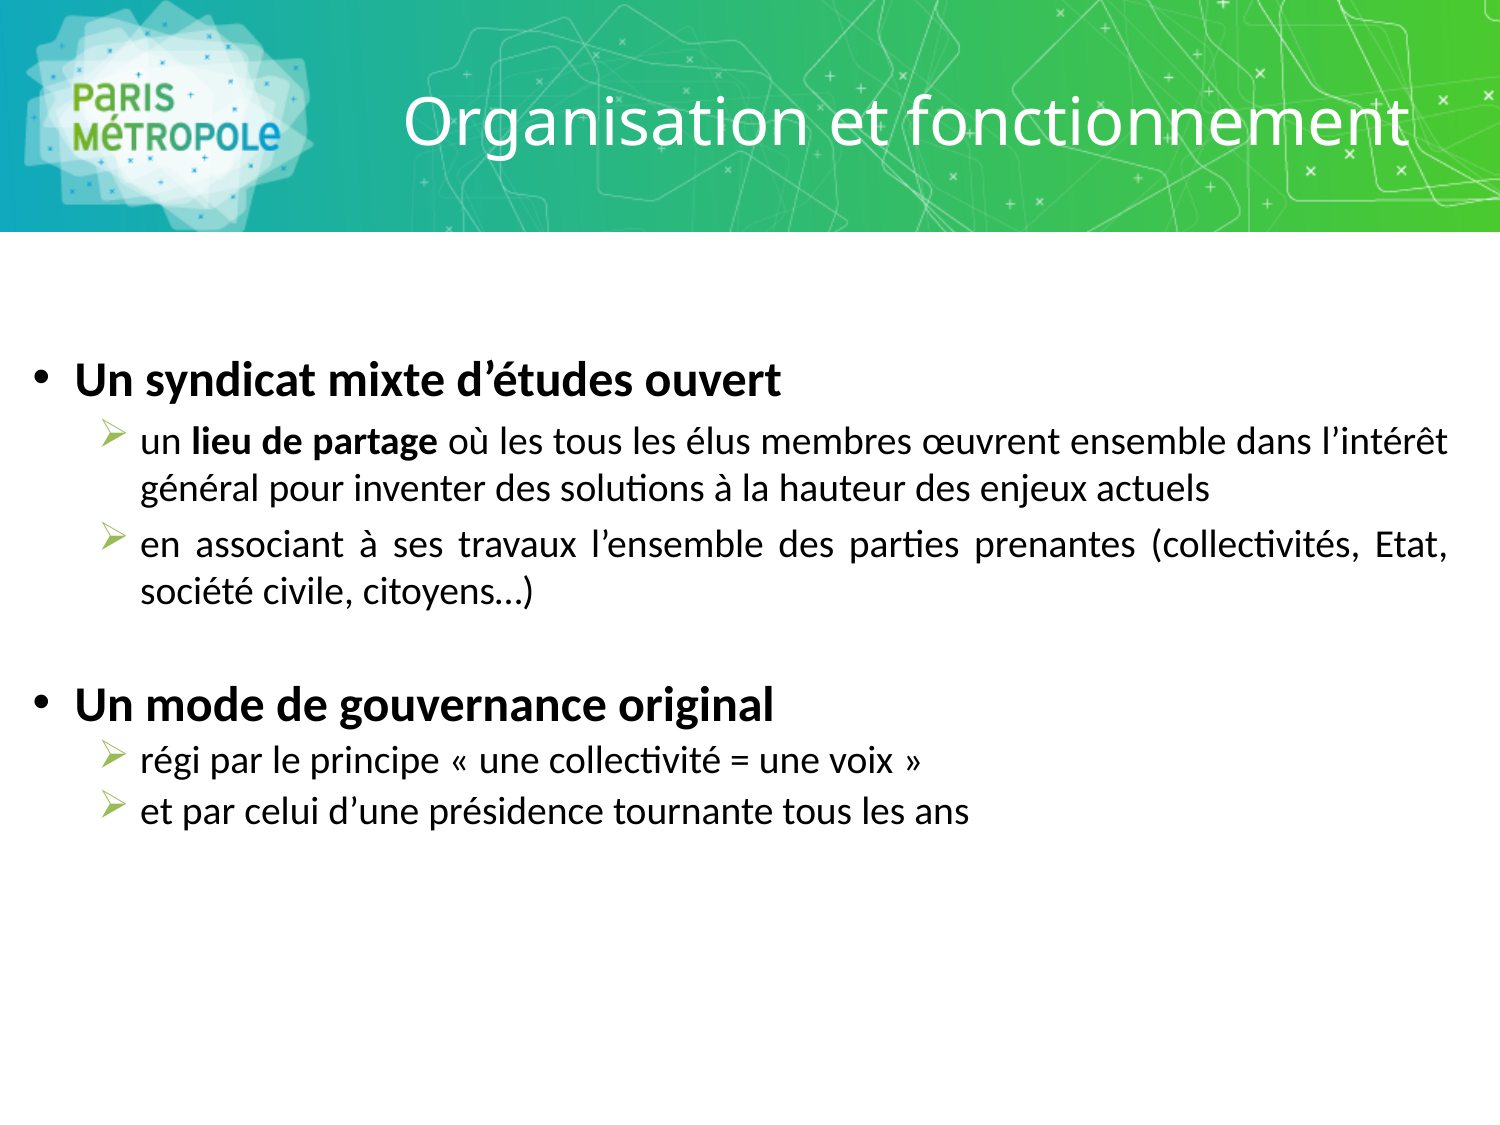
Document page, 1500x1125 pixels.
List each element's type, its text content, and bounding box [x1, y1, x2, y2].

picture [0, 0, 1500, 232]
text_box Un syndicat mixte d’études ouvert un lieu de partage où les tous les élus membres œuvrent ensemble dans l’intérêt général pour inventer des solutions à la hauteur des enjeux actuels en associant à ses travaux l’ensemble des parties prenantes (collectivités, Etat, société civile, citoyens…) Un mode de gouvernance original régi par le principe « une collectivité = une voix » et par celui d’une présidence tournante tous les ans [0, 240, 1465, 1125]
